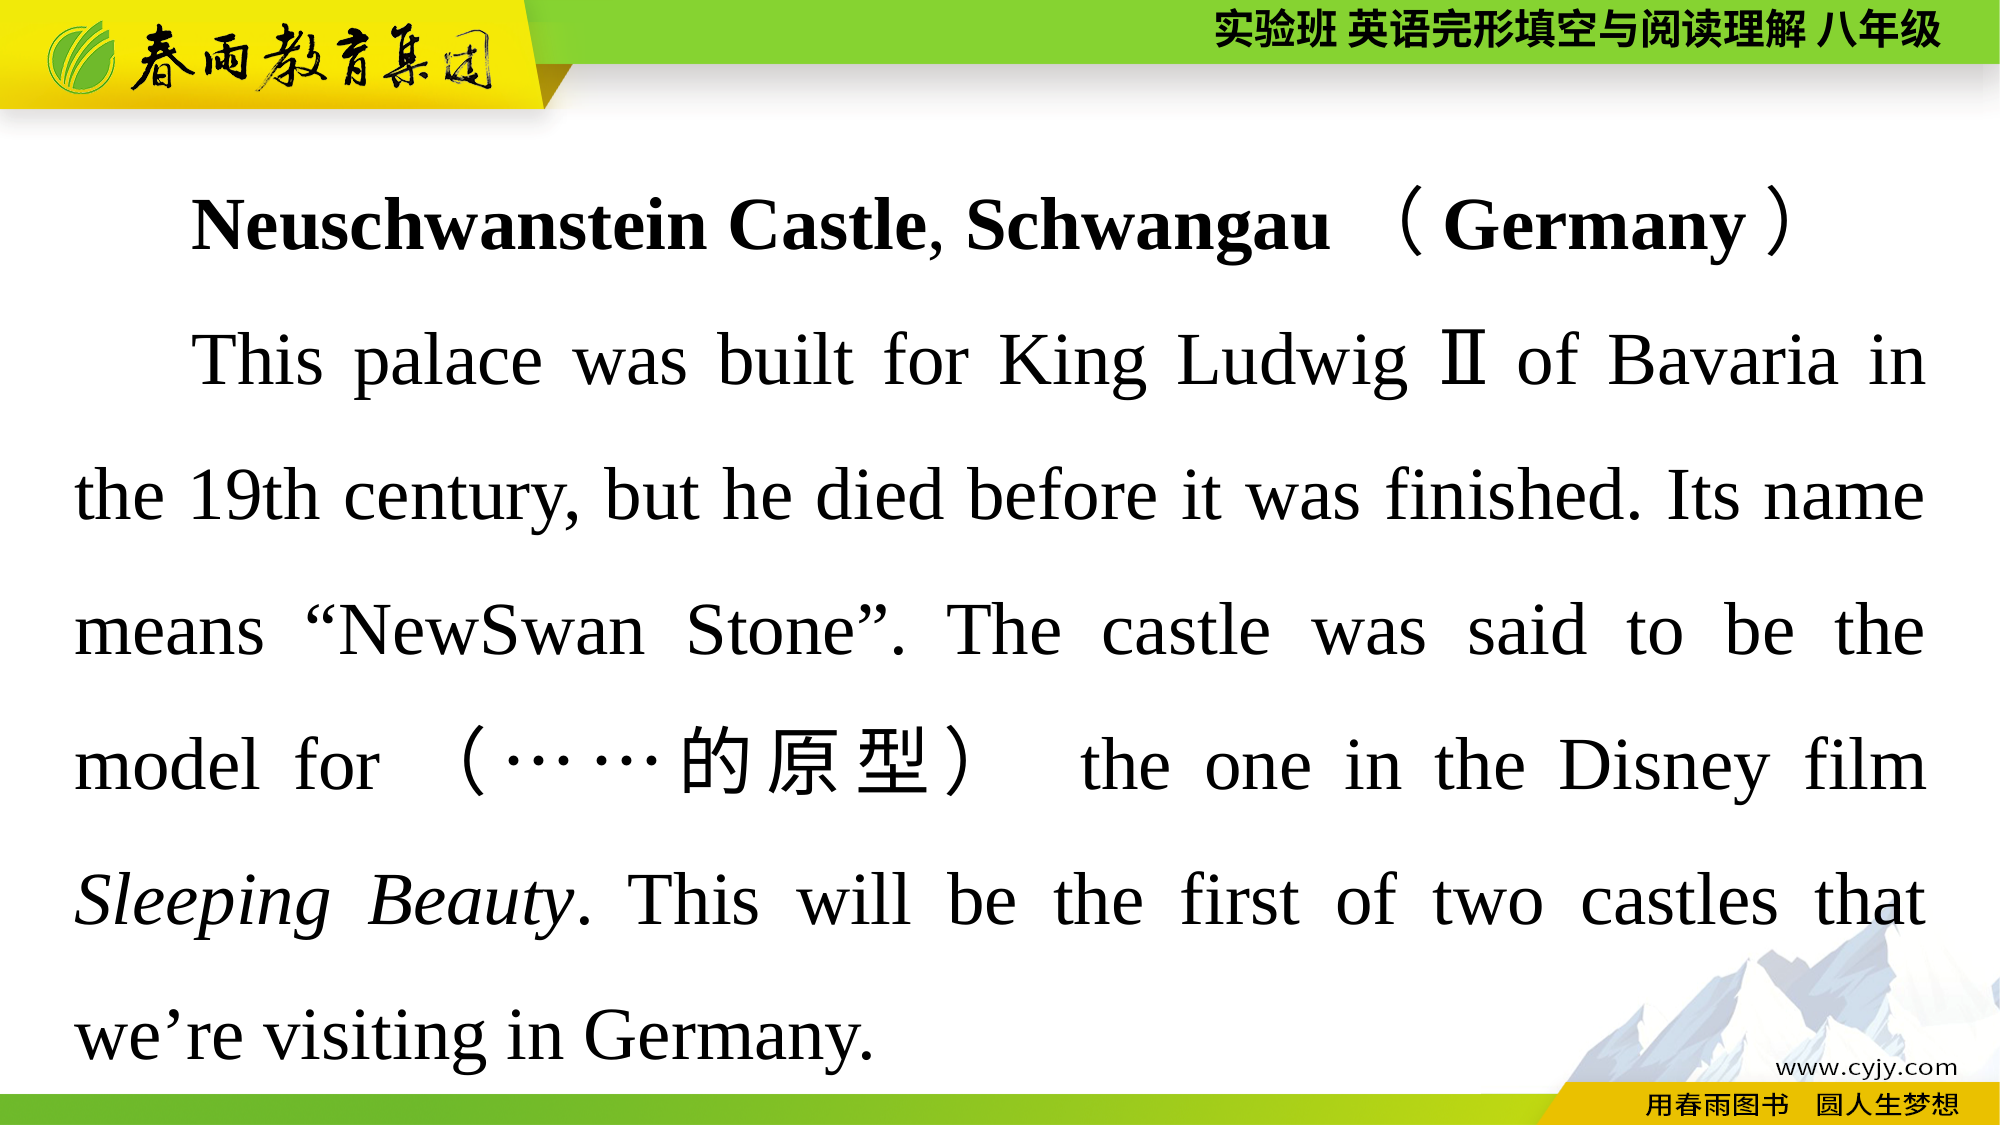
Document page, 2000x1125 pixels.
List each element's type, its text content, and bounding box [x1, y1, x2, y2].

picture [0, 0, 2000, 1125]
list Neuschwanstein Castle, Schwangau（Germany） This palace was built for King Ludwig Ⅱ of Bavaria in the 19th century, but he died before it was finished. Its name means “NewSwan Stone”. The castle was said to be the model for（……的原型） the one in the Disney film Sleeping Beauty. This will be the first of two castles that we’re visiting in Germany. [59, 122, 1944, 1076]
